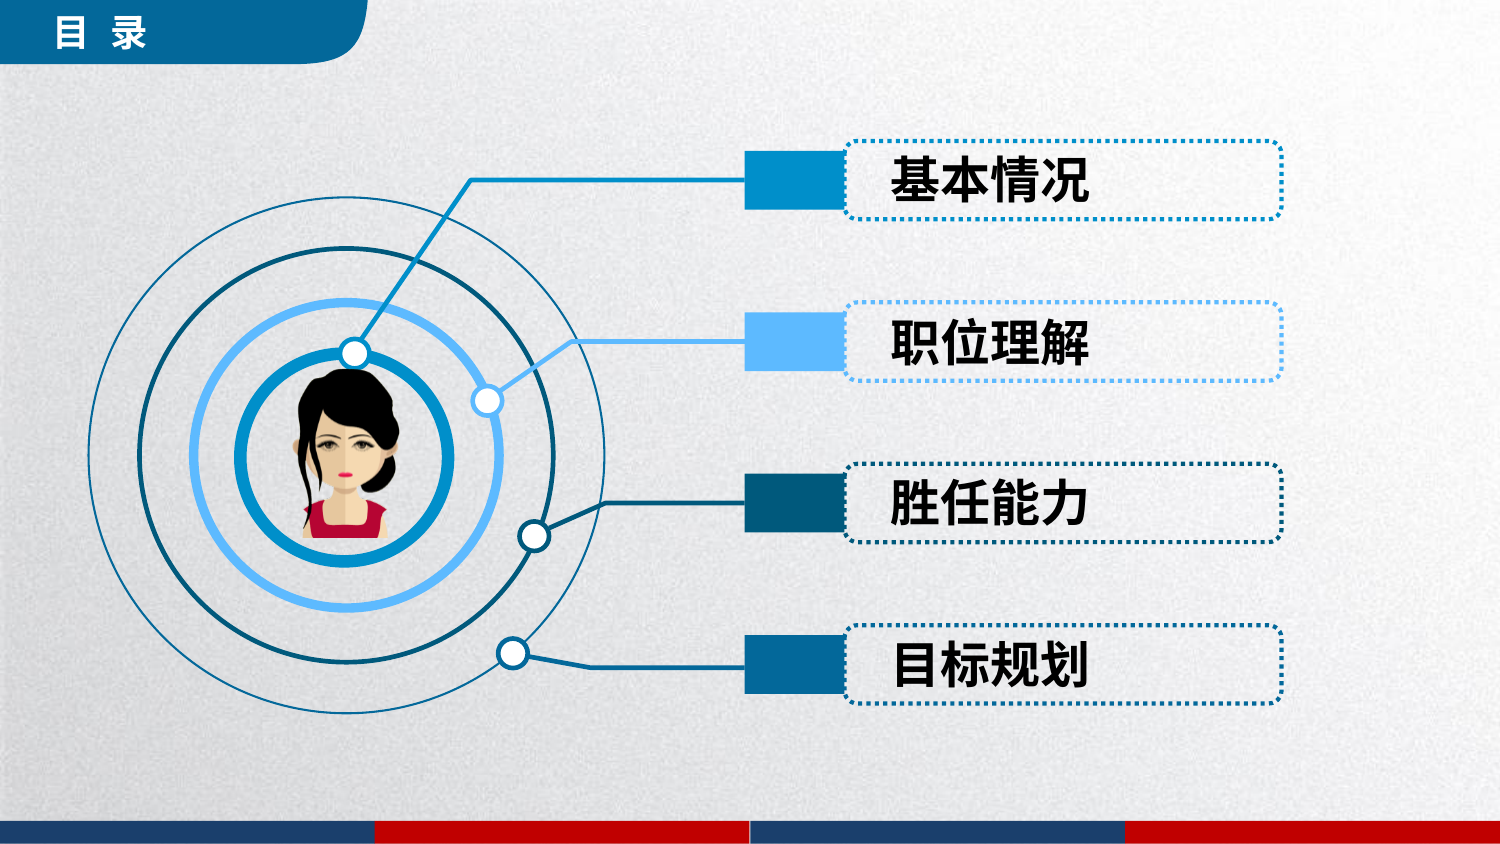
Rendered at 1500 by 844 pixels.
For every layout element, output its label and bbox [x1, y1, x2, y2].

text_box [472, 385, 503, 416]
text_box [0, 0, 368, 65]
text_box [238, 400, 255, 515]
text_box [339, 338, 370, 363]
text_box [137, 246, 556, 665]
picture [0, 0, 1500, 820]
text_box [744, 624, 1282, 704]
text_box [191, 300, 502, 611]
text_box [549, 503, 739, 529]
text_box [296, 351, 342, 363]
text_box [359, 180, 739, 342]
text_box [744, 302, 1282, 381]
text_box [86, 195, 607, 716]
text_box [744, 140, 1282, 220]
text_box [519, 521, 550, 551]
text_box [367, 354, 393, 363]
text_box [527, 656, 739, 668]
text_box [438, 408, 451, 507]
text_box [498, 341, 739, 393]
text_box [744, 463, 1282, 543]
text_box [285, 546, 403, 564]
text_box [498, 638, 528, 669]
